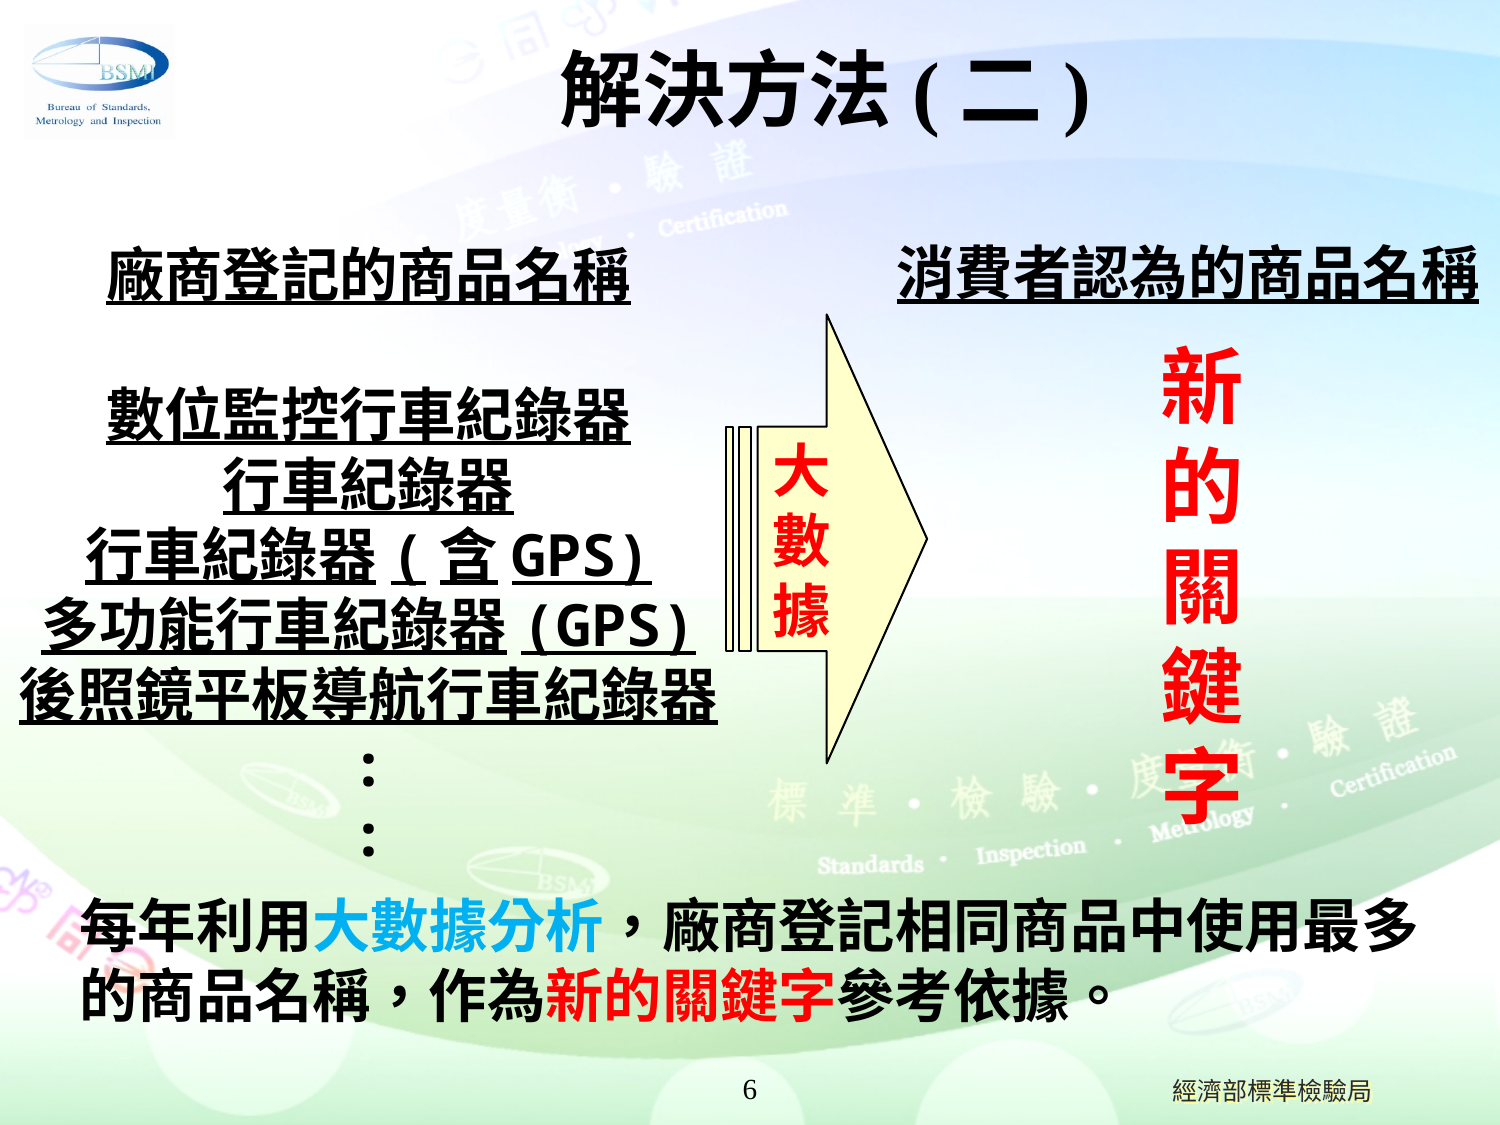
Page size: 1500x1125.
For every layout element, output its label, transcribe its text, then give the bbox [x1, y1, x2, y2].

text_box 新 的 關 鍵 字 [1129, 326, 1274, 842]
slide_number 經濟部標準檢驗局 [1074, 1107, 1388, 1113]
text_box 大 數 據 [738, 426, 752, 652]
text_box 大 數 據 [726, 426, 733, 652]
text_box 廠商登記的商品名稱 數位監控行車紀錄器 行車紀錄器 行車紀錄器(含GPS) 多功能行車紀錄器(GPS) 後照鏡平板導航行車紀錄器 : : [4, 230, 733, 876]
footer 6 [512, 1107, 988, 1113]
text_box 消費者常用的商品名稱(俗名) 行動電源 電視機 冷氣機 : : [0, 0, 1500, 1125]
text_box 消費者認為的商品名稱 [882, 229, 1495, 384]
title 解決方法(二) [225, 37, 1425, 138]
text_box 大 數 據 [757, 314, 928, 764]
picture [24, 24, 175, 140]
text_box 每年利用大數據分析，廠商登記相同商品中使用最多的商品名稱，作為新的關鍵字參考依據。 [64, 881, 1447, 1107]
